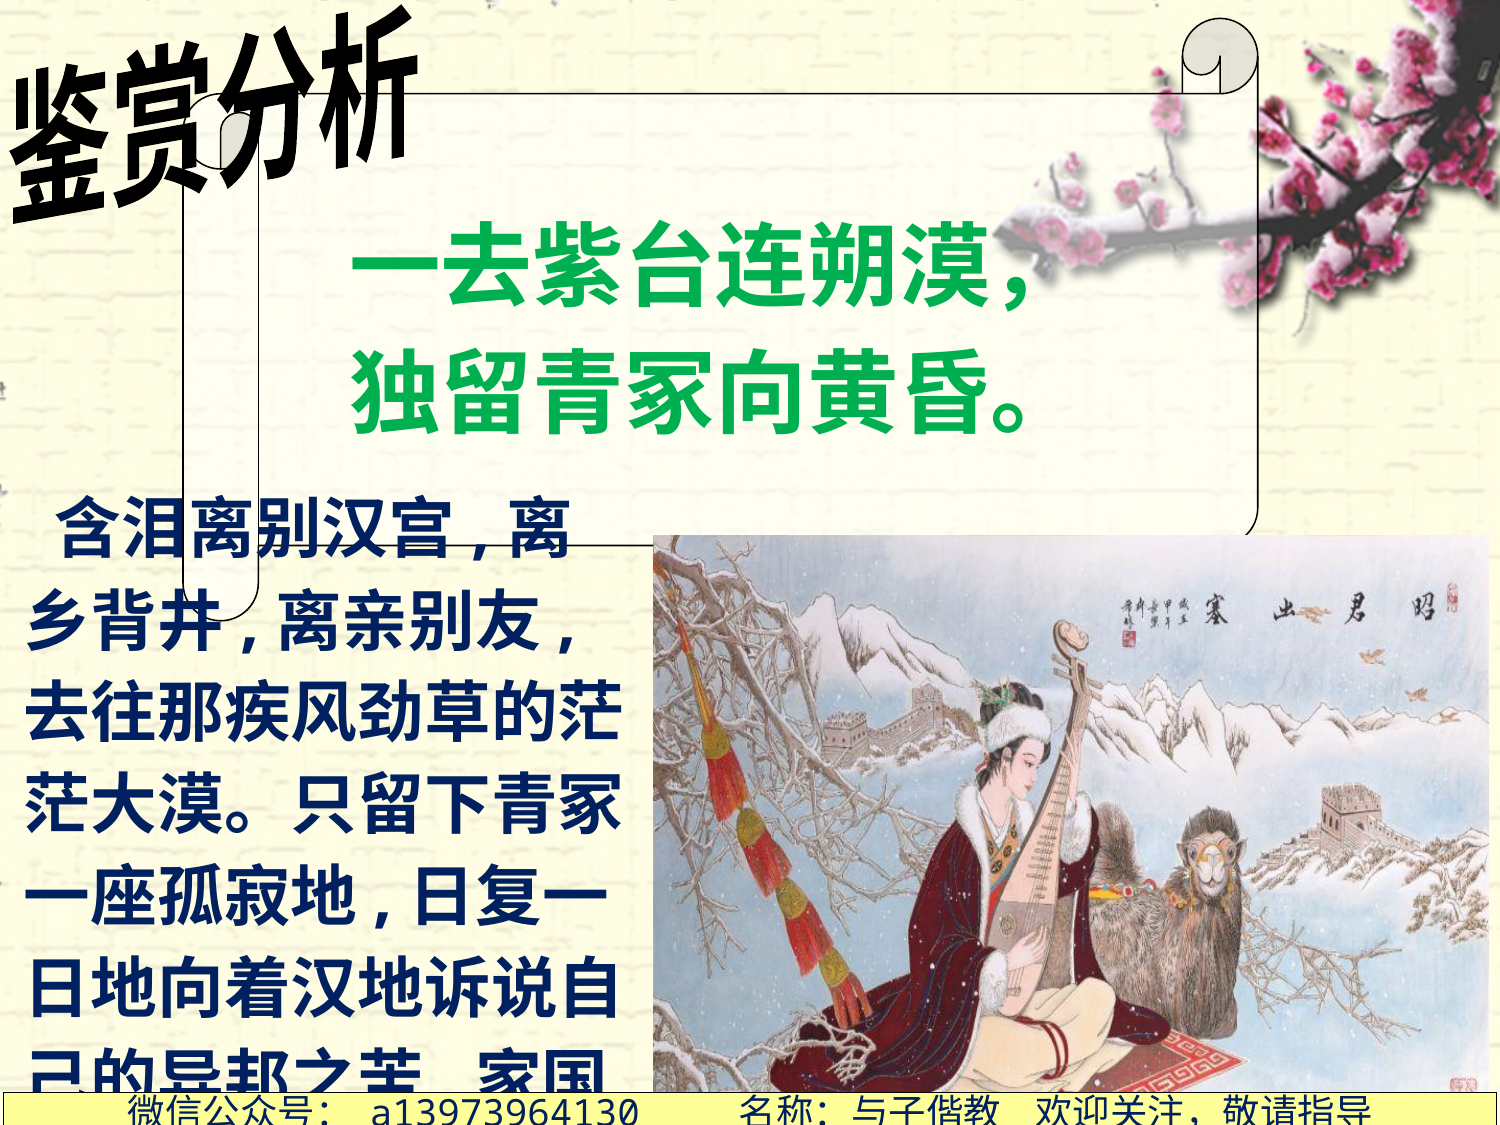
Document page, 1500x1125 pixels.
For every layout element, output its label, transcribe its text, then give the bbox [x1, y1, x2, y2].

text_box [183, 18, 1258, 533]
text_box 一去紫台连朔漠， 独留青冢向黄昏。 [334, 184, 1246, 452]
picture [0, 0, 1500, 1125]
text_box 微信公众号： a13973964130 名称：与子偕教 欢迎关注，敬请指导 [3, 1092, 648, 1125]
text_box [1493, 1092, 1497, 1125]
text_box 含泪离别汉宫,离乡背井,离亲别友,去往那疾风劲草的茫茫大漠。只留下青冢一座孤寂地,日复一日地向着汉地诉说自己的异邦之苦,家国之思。 [9, 466, 654, 1092]
